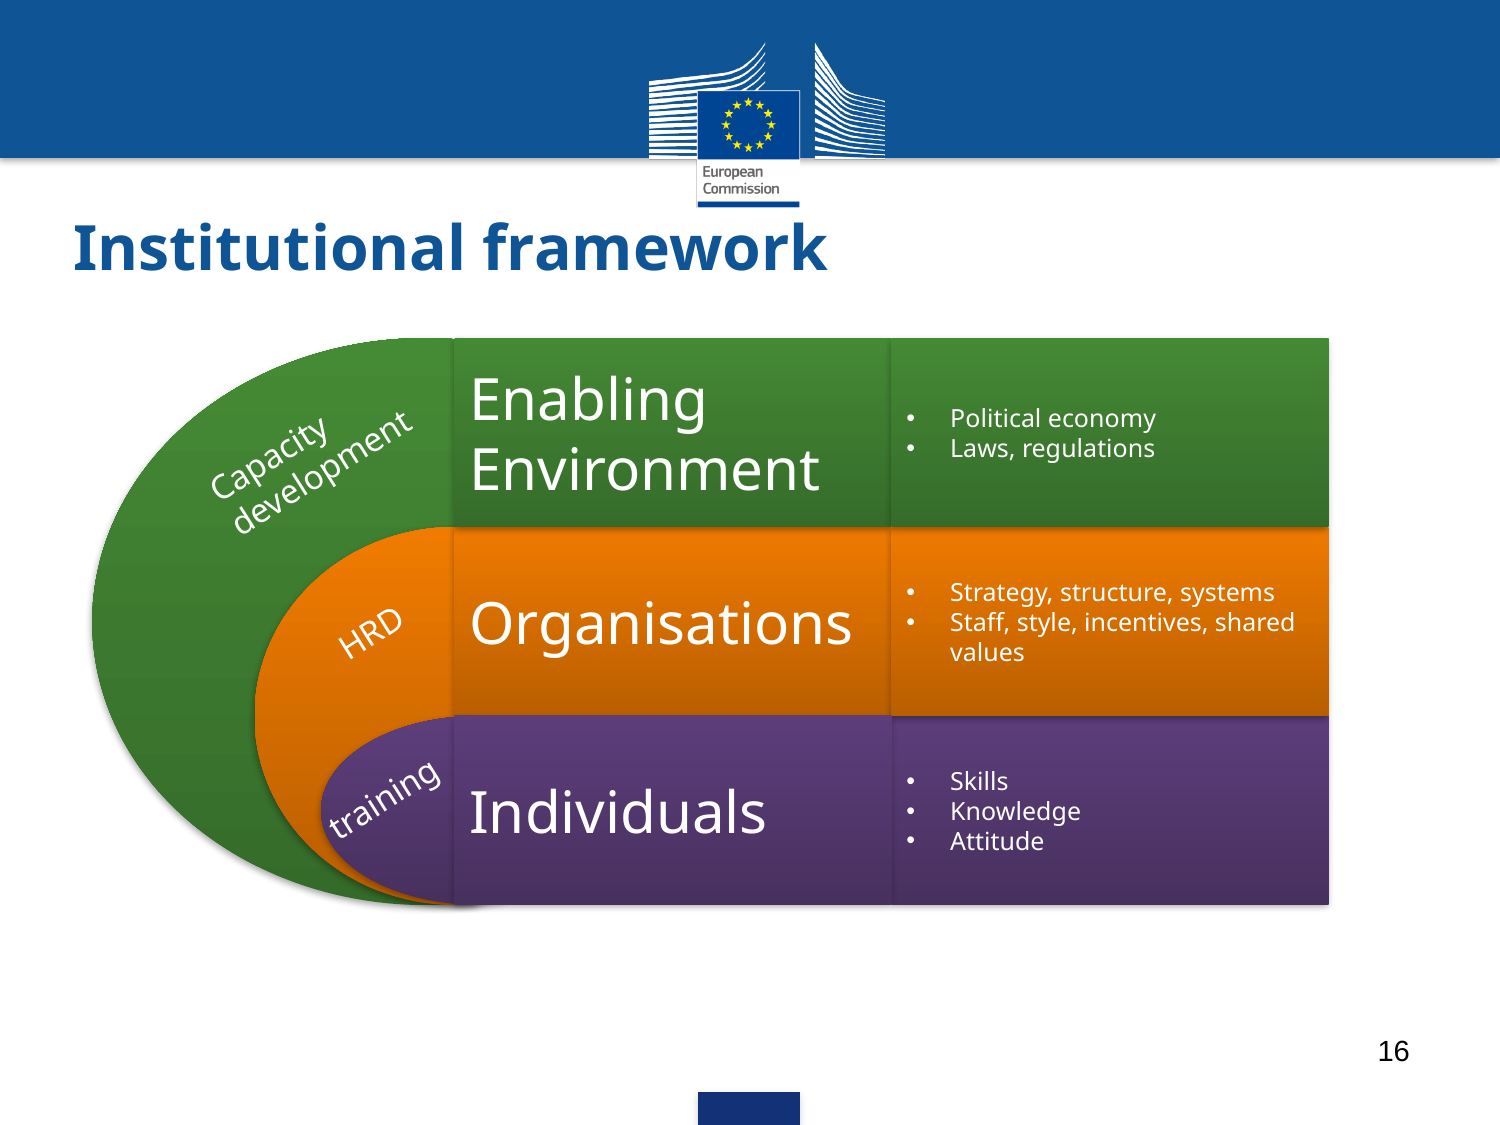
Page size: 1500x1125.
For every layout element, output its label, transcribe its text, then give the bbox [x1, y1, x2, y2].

text_box Political economy Laws, regulations [891, 338, 1329, 527]
text_box Organisations [454, 534, 886, 714]
text_box Individuals [454, 715, 892, 905]
text_box [341, 790, 448, 904]
text_box Enabling Environment [454, 338, 890, 527]
text_box Capacity development [184, 351, 434, 558]
text_box [92, 338, 452, 904]
text_box [321, 717, 451, 803]
text_box Skills Knowledge Attitude [897, 722, 1329, 905]
text_box HRD [314, 581, 428, 682]
text_box Strategy, structure, systems Staff, style, incentives, shared values [891, 533, 1329, 716]
title Institutional framework [0, 144, 1350, 347]
text_box [254, 527, 448, 885]
text_box training [303, 734, 462, 862]
slide_number 16 [1074, 1024, 1426, 1103]
picture [649, 42, 885, 144]
